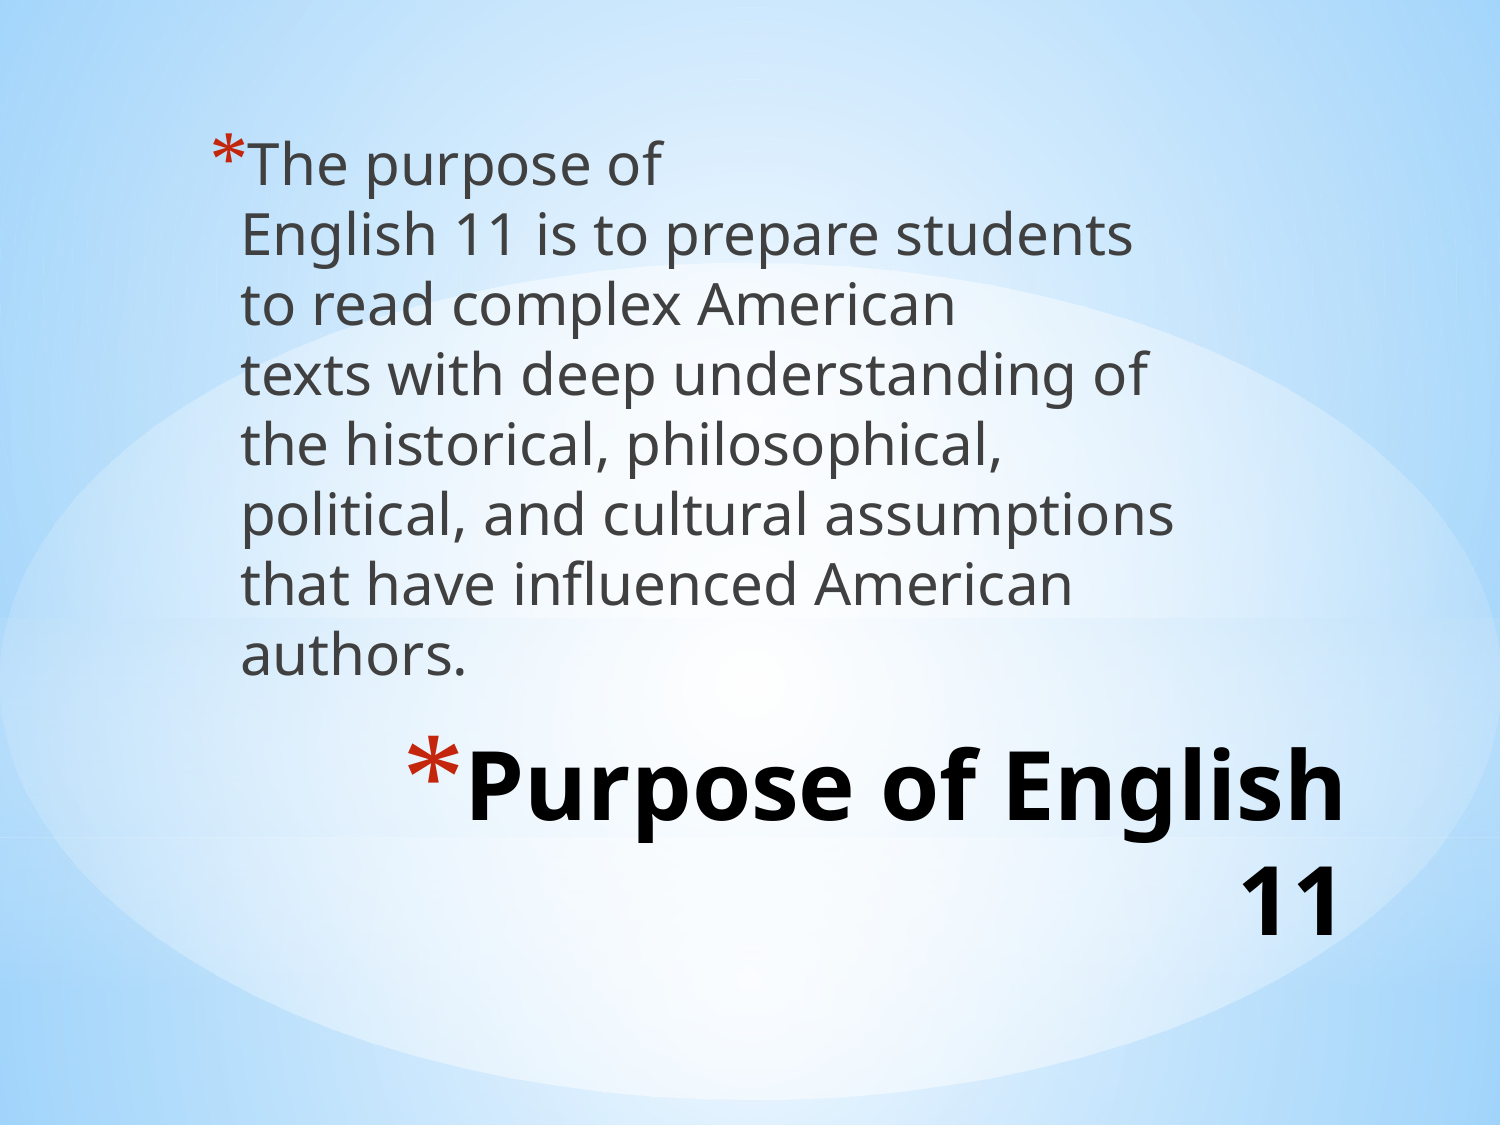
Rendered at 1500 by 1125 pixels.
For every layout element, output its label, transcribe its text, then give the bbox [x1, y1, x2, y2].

title Purpose of English 11 [294, 717, 1363, 905]
list The purpose of English 11 is to prepare students to read complex American texts with deep understanding of the historical, philosophical, political, and cultural assumptions that have influenced American authors. [187, 120, 1238, 690]
